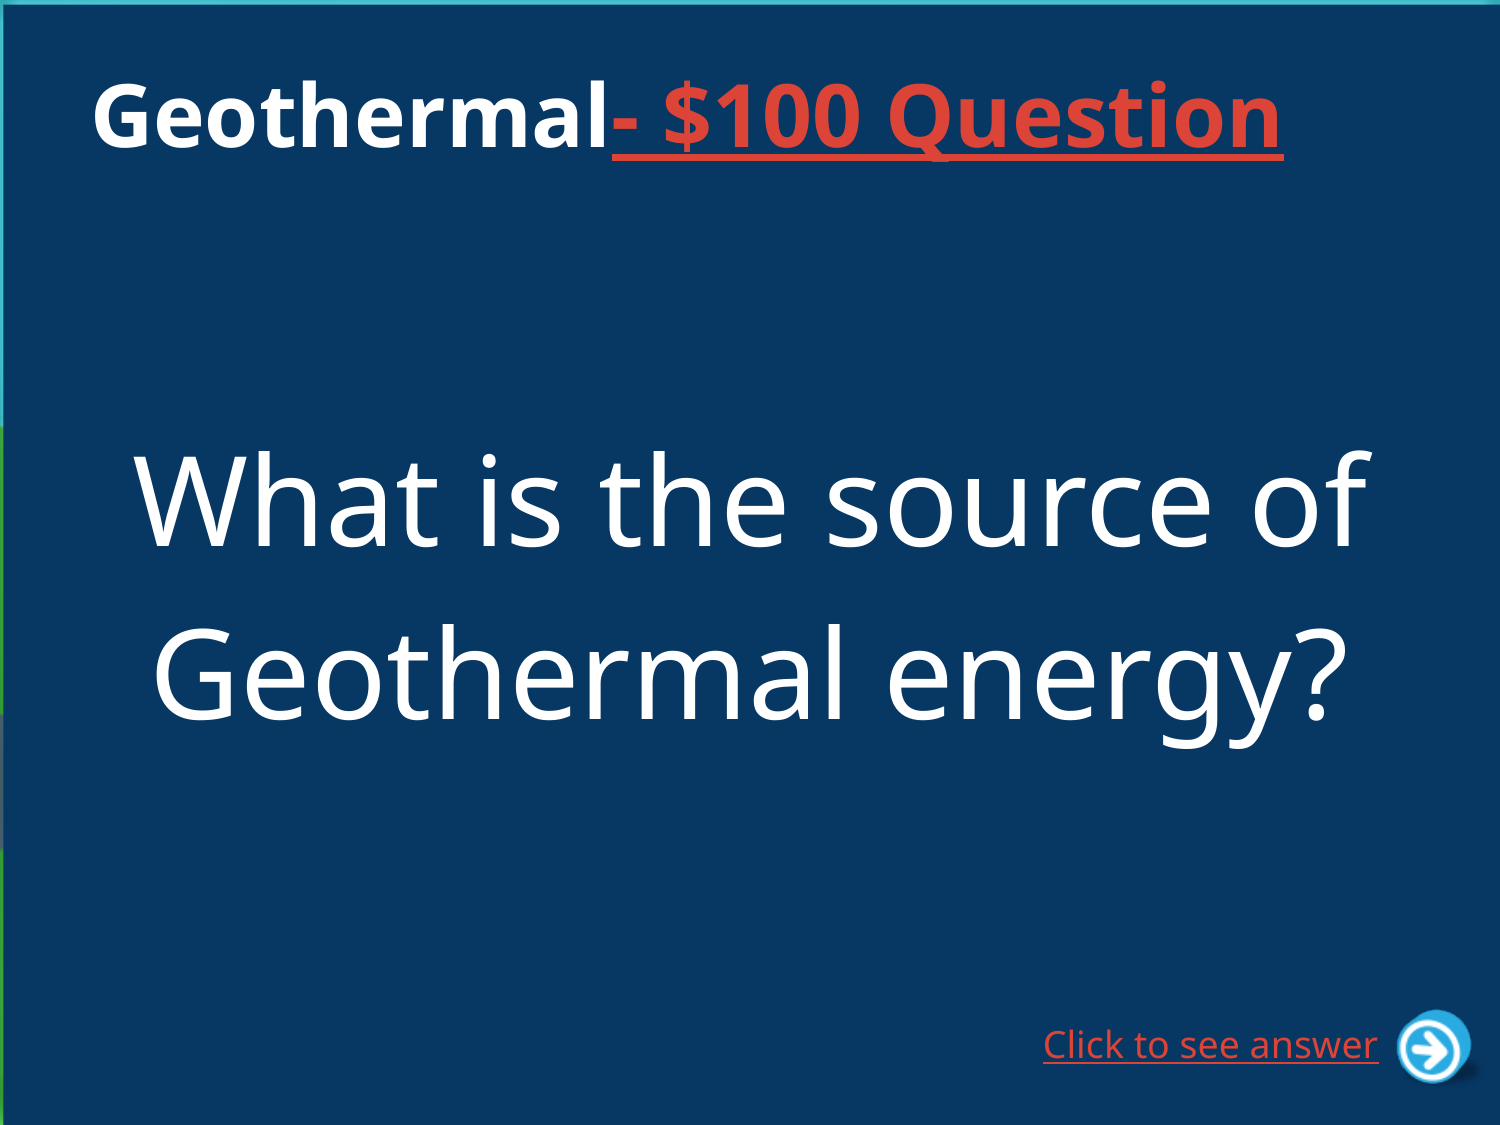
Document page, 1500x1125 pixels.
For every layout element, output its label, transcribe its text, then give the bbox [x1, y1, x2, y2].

title Geothermal- $100 Question [75, 45, 1425, 169]
picture [0, 0, 1500, 1125]
text_box Click to see answer [984, 985, 1438, 1109]
list What is the source of Geothermal energy? [75, 169, 1425, 976]
picture [1384, 996, 1485, 1097]
text_box [3, 4, 1500, 1125]
